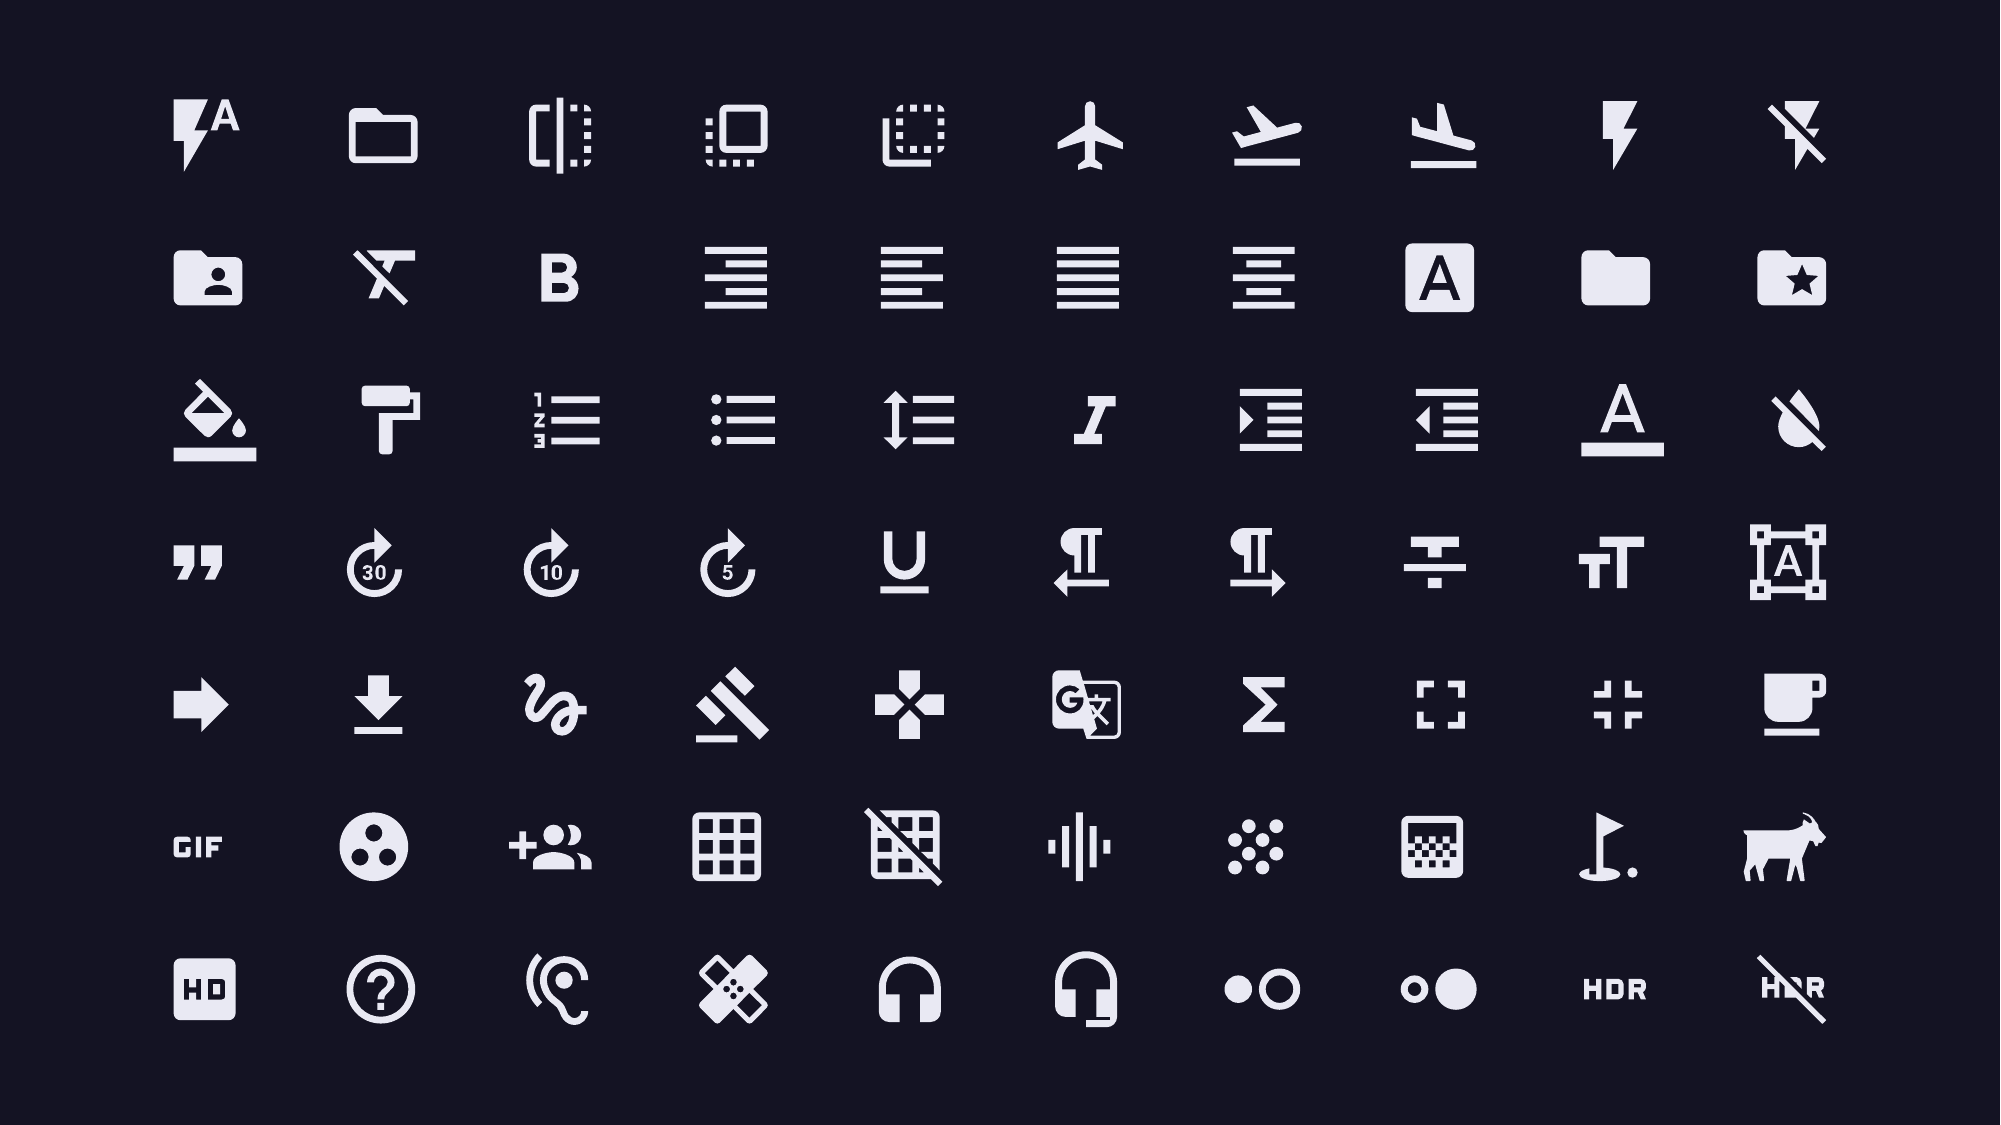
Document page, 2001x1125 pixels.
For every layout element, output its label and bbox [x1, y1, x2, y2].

text_box [509, 831, 537, 860]
text_box [1581, 442, 1664, 457]
text_box [551, 396, 600, 404]
text_box [1267, 430, 1302, 438]
text_box [354, 727, 403, 734]
text_box [880, 260, 923, 268]
text_box [719, 159, 727, 167]
text_box [584, 118, 592, 126]
text_box [1579, 812, 1624, 882]
text_box [1415, 388, 1478, 396]
text_box [1743, 812, 1826, 882]
text_box [1435, 968, 1477, 1010]
text_box [705, 159, 713, 167]
text_box [880, 246, 943, 254]
text_box [710, 681, 770, 740]
text_box [705, 118, 713, 126]
text_box [1415, 443, 1478, 451]
text_box [1230, 569, 1286, 597]
text_box [1234, 158, 1300, 166]
text_box [700, 528, 756, 598]
text_box [1599, 536, 1645, 589]
text_box [1400, 975, 1429, 1003]
text_box [1089, 826, 1097, 868]
text_box [1230, 528, 1272, 573]
text_box [878, 956, 941, 1023]
text_box [1410, 161, 1477, 169]
text_box [719, 104, 768, 153]
text_box [1750, 524, 1827, 601]
text_box [1246, 288, 1282, 296]
text_box [1074, 396, 1116, 445]
text_box [937, 145, 945, 153]
text_box [551, 437, 600, 445]
text_box [534, 433, 545, 448]
text_box [570, 159, 578, 167]
text_box [1056, 274, 1119, 282]
text_box [725, 288, 767, 296]
text_box [746, 159, 754, 167]
text_box [880, 274, 943, 282]
text_box [883, 531, 926, 580]
text_box [348, 108, 418, 164]
text_box [1624, 711, 1643, 729]
text_box [923, 104, 931, 112]
text_box [173, 545, 195, 580]
text_box [584, 132, 592, 140]
text_box [1056, 301, 1119, 309]
text_box [912, 395, 955, 403]
text_box [1258, 968, 1301, 1010]
text_box [1246, 260, 1282, 268]
text_box [346, 528, 403, 598]
text_box [711, 414, 722, 426]
text_box [366, 250, 416, 274]
text_box [1416, 680, 1434, 698]
text_box [705, 145, 713, 153]
text_box [912, 416, 955, 424]
text_box [1789, 389, 1820, 432]
text_box [1756, 954, 1827, 1024]
text_box [1624, 680, 1643, 698]
text_box [556, 97, 564, 174]
text_box [1416, 711, 1434, 729]
text_box [1427, 577, 1442, 589]
text_box [899, 709, 920, 739]
text_box [1593, 680, 1612, 698]
text_box [1056, 288, 1119, 296]
text_box [346, 954, 416, 1024]
text_box [725, 666, 755, 696]
text_box [896, 104, 904, 112]
text_box [1269, 846, 1284, 861]
text_box [541, 253, 579, 302]
text_box [354, 675, 403, 721]
text_box [1053, 569, 1109, 597]
text_box [567, 824, 582, 846]
text_box [1239, 388, 1302, 396]
text_box [1060, 528, 1102, 573]
text_box [1606, 978, 1624, 1000]
text_box [1757, 250, 1827, 306]
text_box [1241, 819, 1256, 834]
text_box [705, 132, 713, 140]
text_box [696, 735, 738, 743]
text_box [584, 104, 592, 112]
text_box [173, 836, 191, 858]
text_box [1103, 839, 1111, 854]
text_box [206, 836, 222, 858]
text_box [880, 301, 943, 309]
text_box [1224, 975, 1253, 1003]
text_box [1048, 839, 1056, 854]
text_box [523, 528, 579, 598]
text_box [201, 545, 222, 580]
text_box [339, 812, 409, 882]
text_box [195, 836, 202, 858]
text_box [726, 416, 775, 424]
text_box [1578, 553, 1610, 589]
text_box [1052, 670, 1121, 739]
text_box [1593, 711, 1612, 729]
text_box [534, 413, 545, 428]
text_box [173, 958, 236, 1021]
text_box [210, 99, 240, 131]
text_box [584, 145, 592, 153]
text_box [1627, 867, 1638, 878]
text_box [875, 694, 905, 715]
text_box [1228, 860, 1242, 875]
text_box [539, 956, 589, 1025]
text_box [524, 673, 587, 736]
text_box [1239, 406, 1254, 434]
text_box [1584, 978, 1602, 1000]
text_box [698, 954, 768, 1024]
text_box [711, 394, 722, 405]
text_box [1447, 680, 1465, 698]
text_box [1267, 416, 1302, 424]
text_box [1403, 564, 1466, 572]
text_box [1784, 101, 1820, 138]
text_box [1062, 826, 1070, 868]
text_box [882, 118, 931, 167]
text_box [1581, 250, 1651, 306]
text_box [1443, 402, 1478, 410]
text_box [1767, 104, 1827, 170]
text_box [1232, 274, 1295, 282]
text_box [1401, 815, 1464, 878]
text_box [1255, 833, 1270, 847]
text_box [1764, 728, 1820, 736]
text_box [526, 953, 543, 1007]
text_box [726, 395, 775, 403]
text_box [232, 418, 246, 438]
text_box [692, 812, 762, 882]
text_box [353, 250, 409, 306]
text_box [543, 824, 564, 846]
text_box [1056, 260, 1119, 268]
text_box [173, 447, 257, 462]
text_box [914, 694, 944, 715]
text_box [1410, 536, 1459, 558]
text_box [1443, 430, 1478, 438]
text_box [711, 435, 722, 446]
text_box [937, 118, 945, 126]
text_box [361, 385, 421, 455]
text_box [1243, 677, 1285, 733]
text_box [183, 378, 233, 438]
text_box [1239, 443, 1302, 451]
text_box [1228, 833, 1242, 847]
text_box [937, 132, 945, 140]
text_box [1415, 406, 1430, 434]
text_box [1771, 396, 1826, 452]
text_box [1411, 102, 1476, 151]
text_box [1057, 101, 1123, 170]
text_box [899, 670, 920, 700]
text_box [173, 677, 229, 733]
text_box [584, 159, 592, 167]
text_box [1232, 246, 1295, 254]
text_box [704, 301, 767, 309]
text_box [1628, 978, 1646, 1000]
text_box [696, 695, 726, 725]
text_box [1269, 819, 1284, 834]
text_box [704, 274, 767, 282]
text_box [1232, 301, 1295, 309]
text_box [529, 104, 550, 167]
text_box [1764, 673, 1827, 722]
text_box [880, 288, 923, 296]
text_box [883, 390, 908, 450]
text_box [880, 586, 929, 594]
text_box [1241, 846, 1256, 861]
text_box [937, 104, 945, 112]
text_box [534, 392, 542, 407]
text_box [912, 437, 955, 445]
text_box [1443, 416, 1478, 424]
text_box [704, 246, 767, 254]
text_box [1232, 105, 1302, 149]
text_box [1075, 812, 1083, 882]
text_box [1447, 711, 1465, 729]
text_box [1055, 951, 1118, 1028]
text_box [733, 159, 740, 167]
text_box [533, 852, 575, 870]
text_box [1602, 101, 1638, 170]
text_box [576, 852, 592, 870]
text_box [726, 437, 775, 444]
text_box [173, 99, 208, 172]
text_box [173, 250, 243, 306]
text_box [1405, 243, 1475, 313]
text_box [725, 260, 767, 268]
text_box [1056, 246, 1119, 254]
text_box [1267, 402, 1302, 410]
text_box [1255, 860, 1270, 875]
text_box [864, 807, 943, 887]
text_box [570, 104, 578, 112]
text_box [910, 104, 917, 112]
text_box [1600, 384, 1645, 433]
text_box [551, 416, 600, 424]
